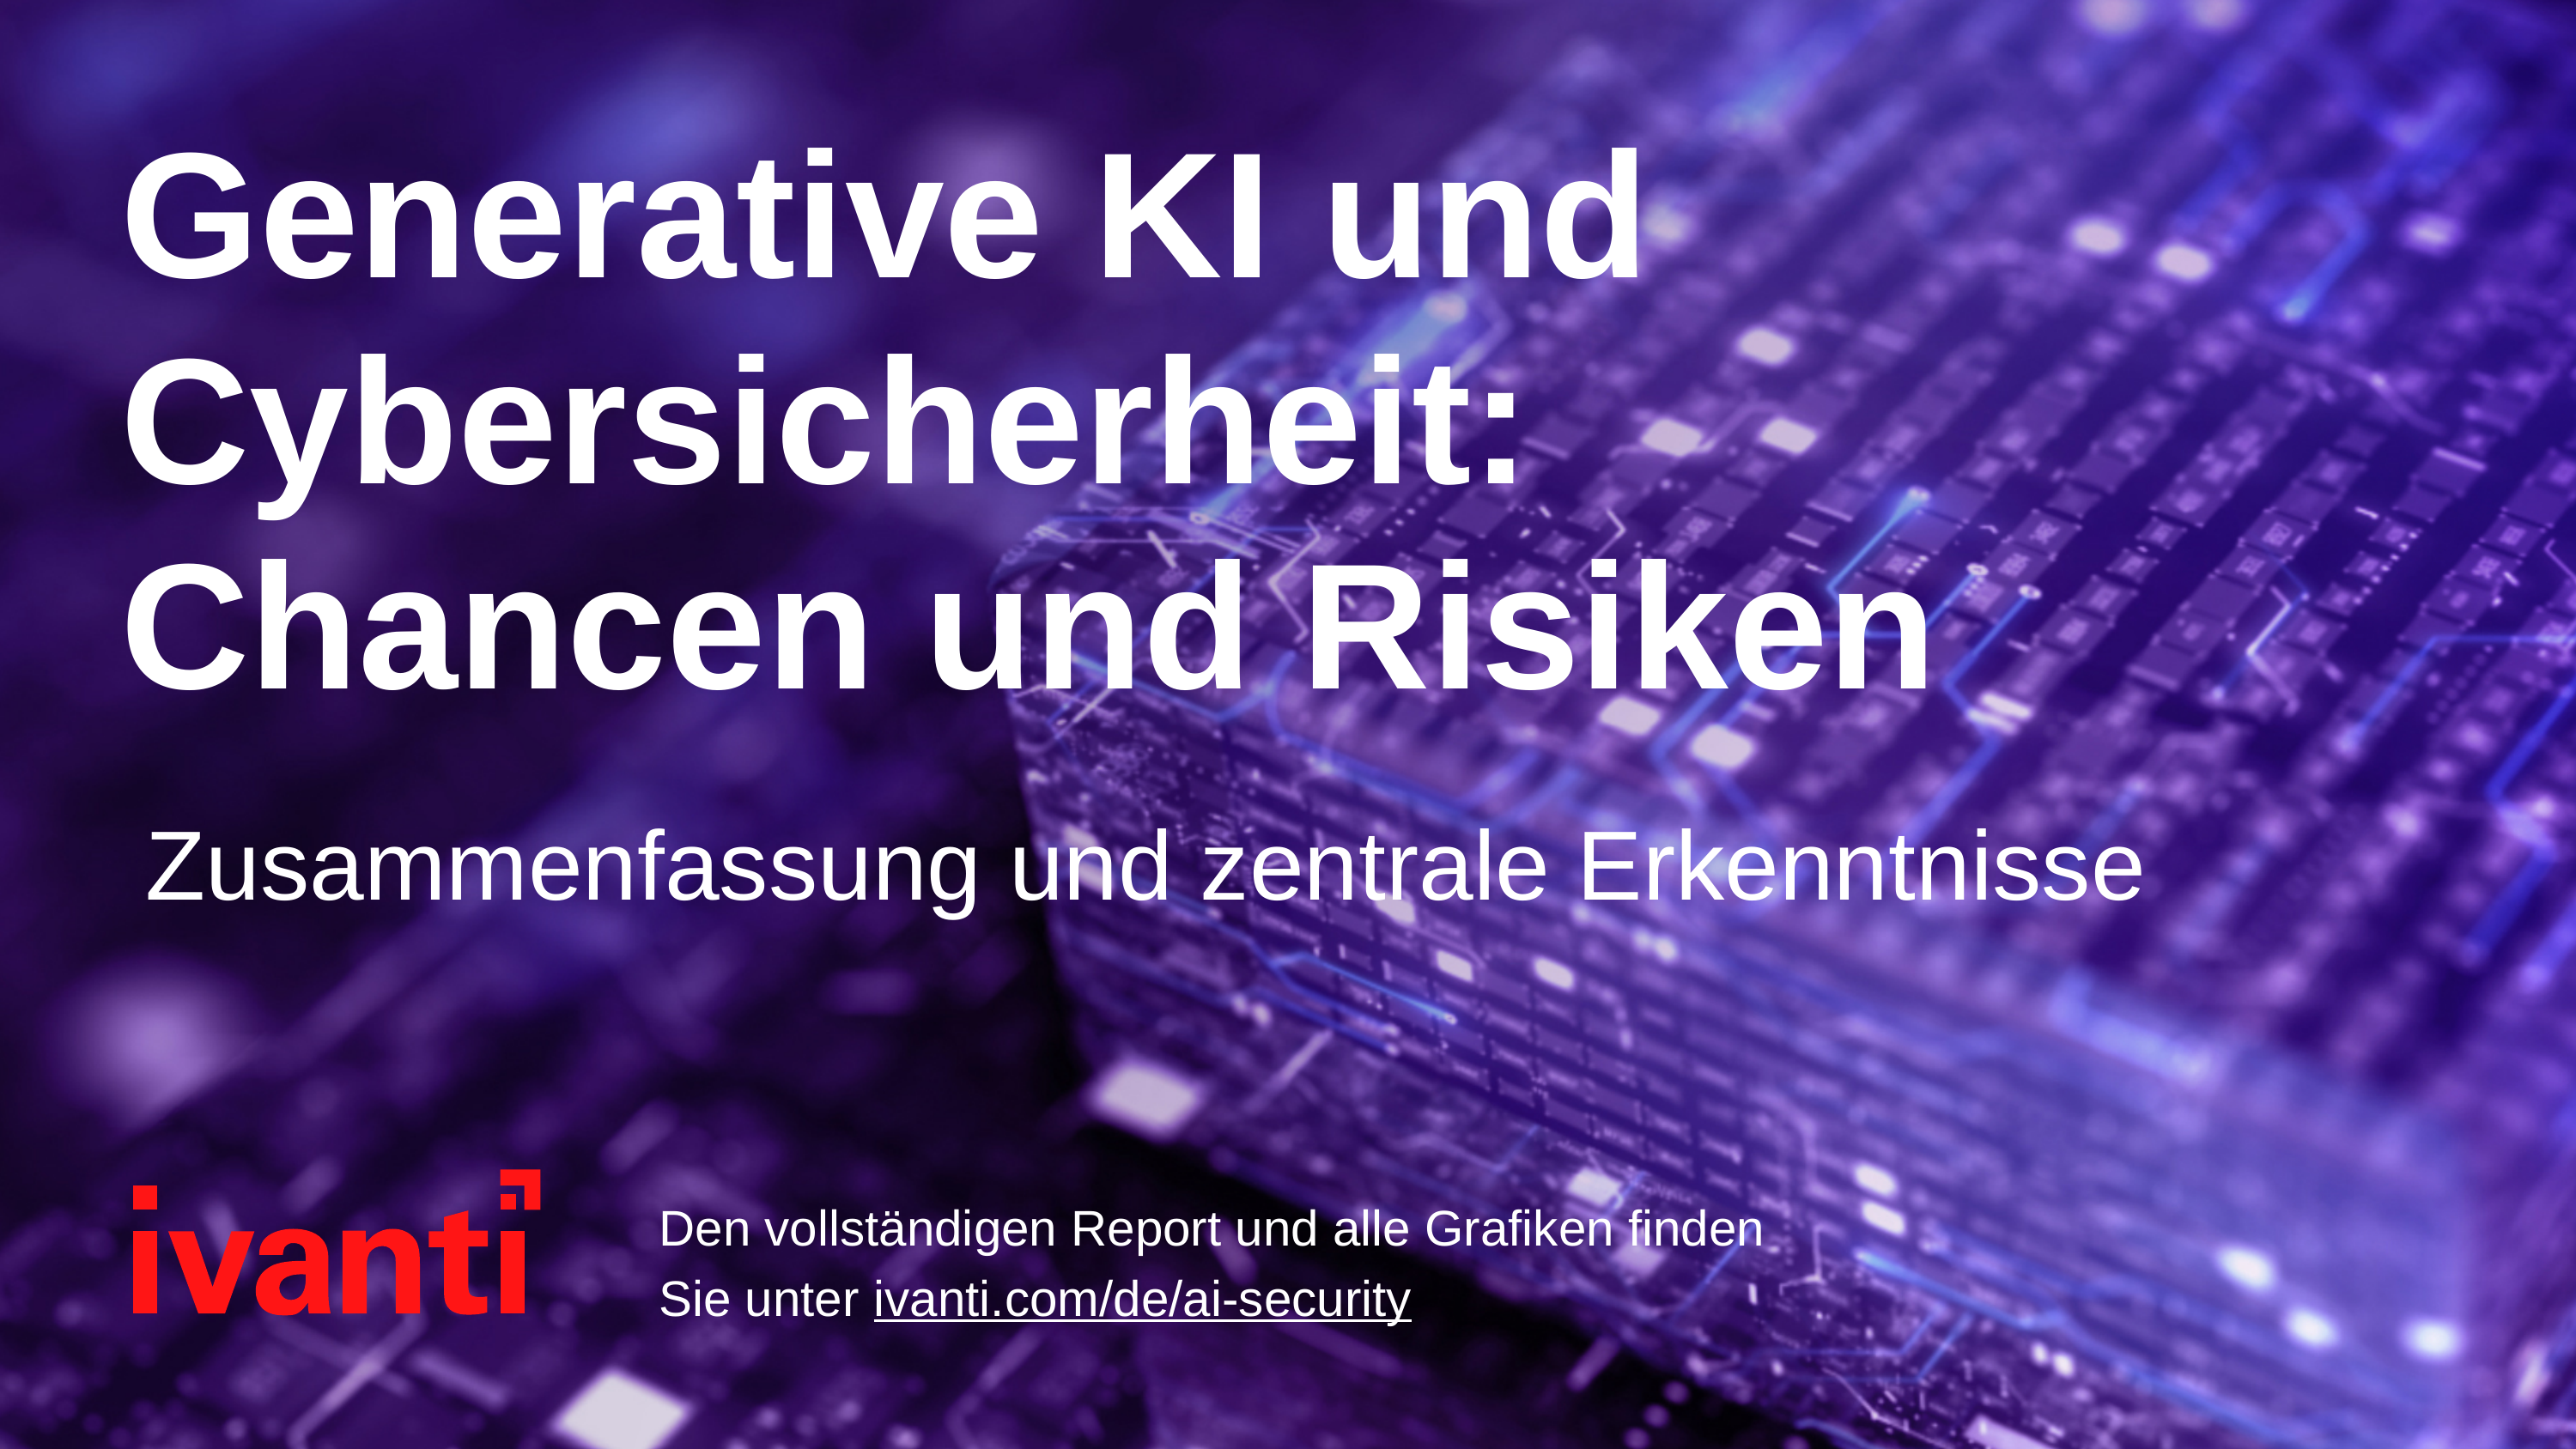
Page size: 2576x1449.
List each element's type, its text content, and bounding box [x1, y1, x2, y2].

text_box Den vollständigen Report und alle Grafiken finden Sie unter ivanti.com/de/ai-security [659, 1185, 1822, 1326]
picture [0, 0, 2576, 1449]
text_box Zusammenfassung und zentrale Erkenntnisse [132, 795, 2245, 927]
text_box [1238, 1240, 1941, 1319]
text_box Generative KI und Cybersicherheit: Chancen und Risiken [107, 100, 2220, 731]
